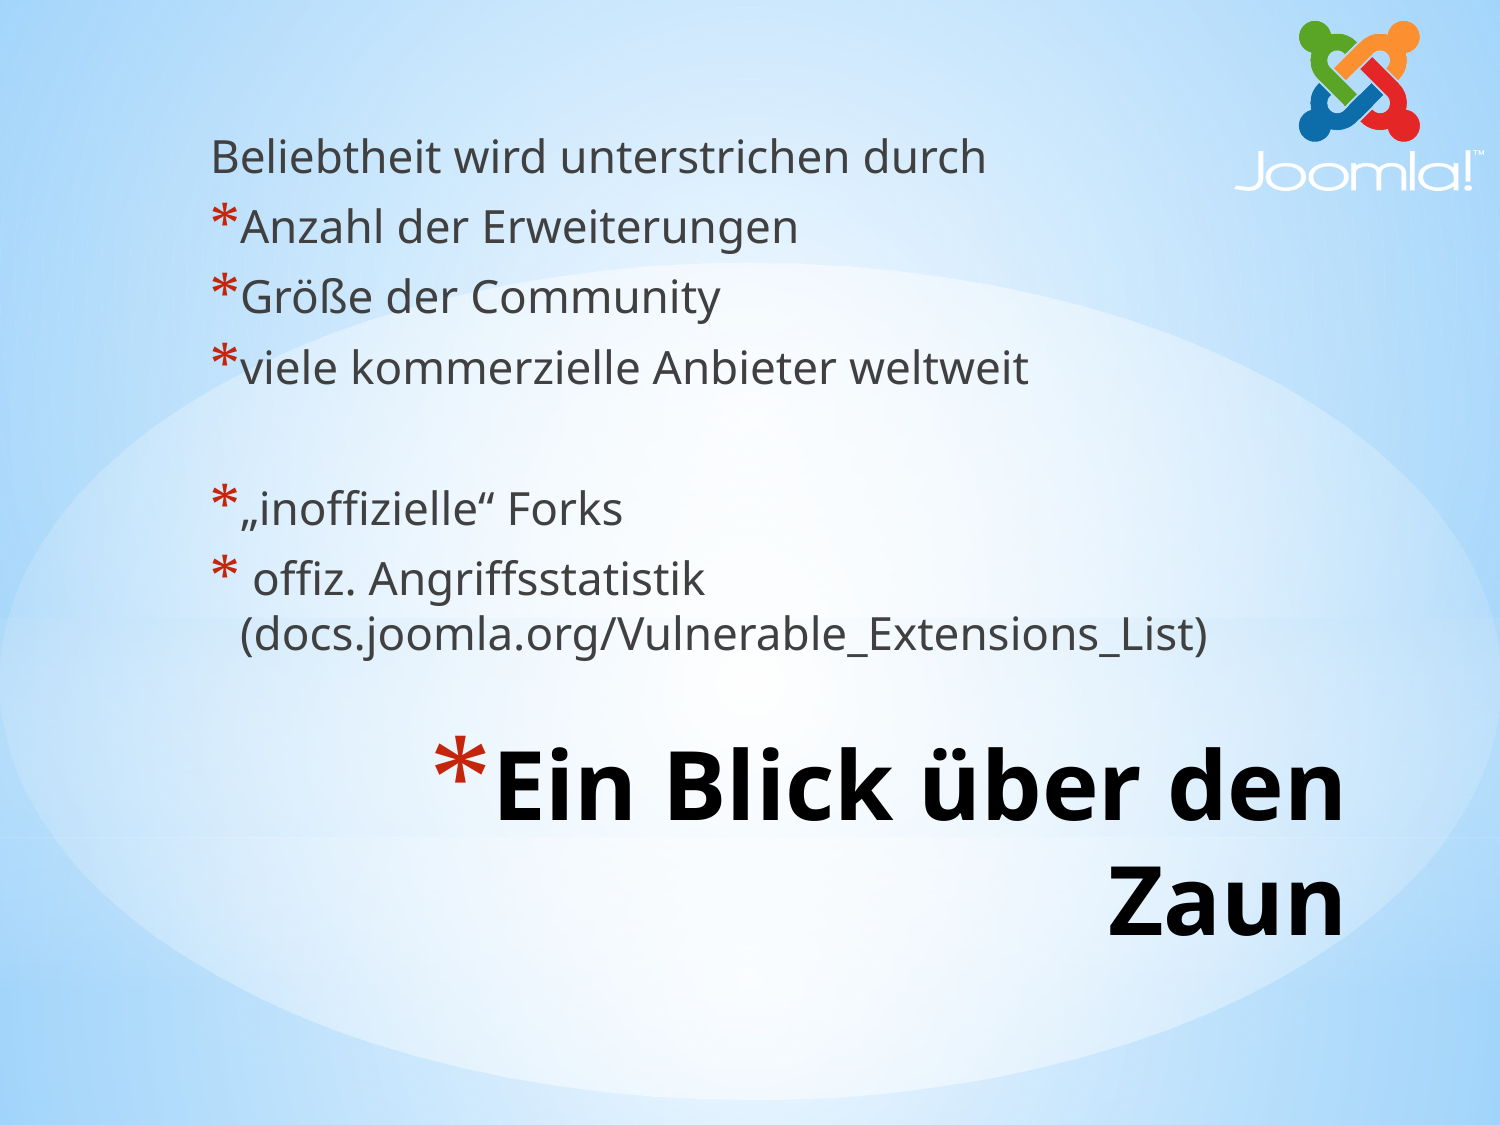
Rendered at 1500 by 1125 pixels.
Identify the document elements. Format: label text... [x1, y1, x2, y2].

list Beliebtheit wird unterstrichen durch Anzahl der Erweiterungen Größe der Community viele kommerzielle Anbieter weltweit „inoffizielle“ Forks offiz. Angriffsstatistik (docs.joomla.org/Vulnerable_Extensions_List) [187, 120, 1238, 690]
picture [1234, 19, 1485, 191]
title Ein Blick über den Zaun [183, 717, 1363, 905]
